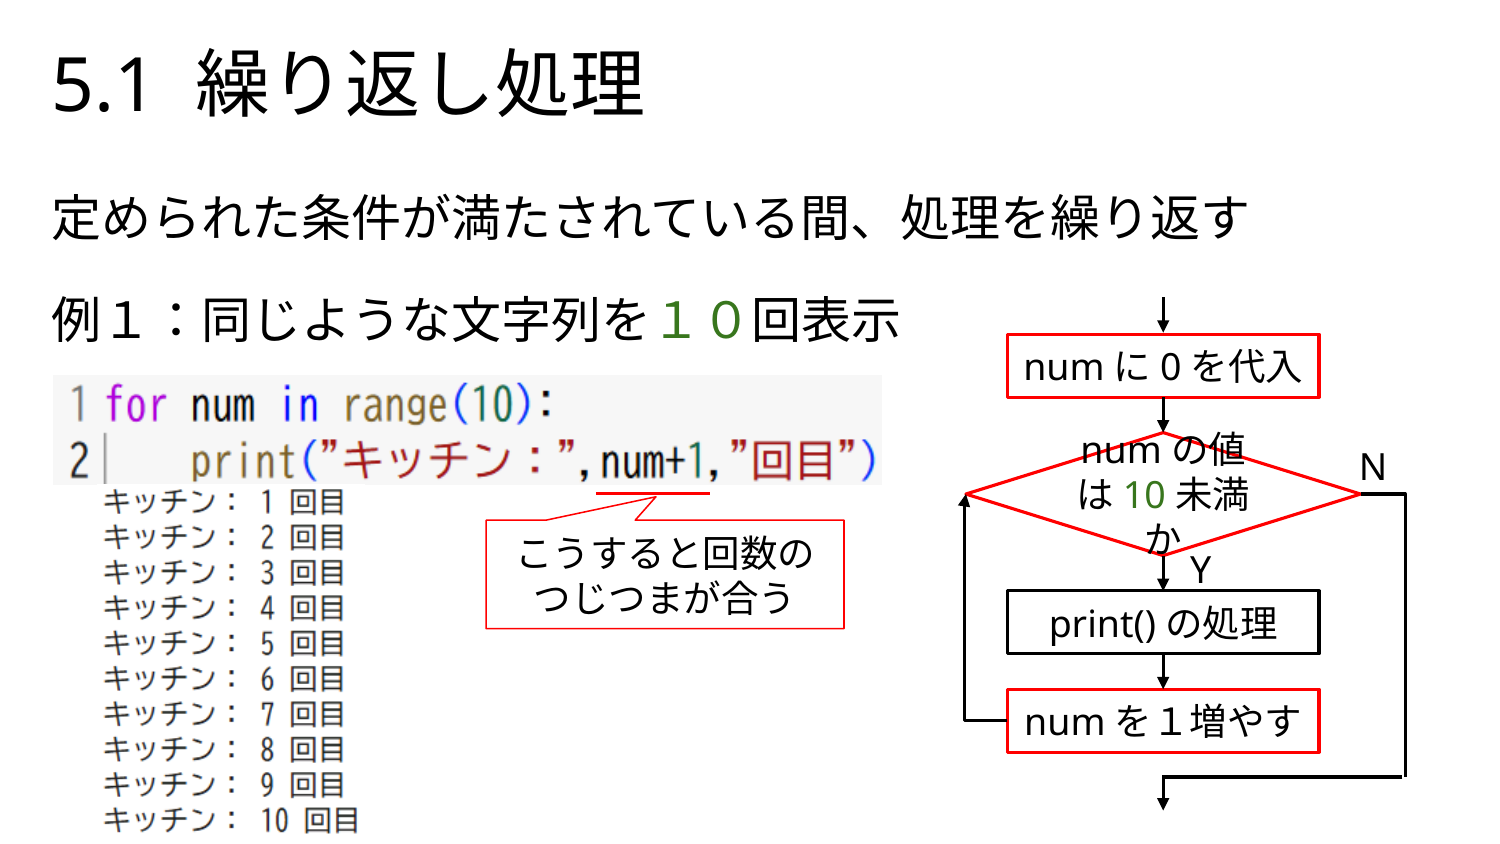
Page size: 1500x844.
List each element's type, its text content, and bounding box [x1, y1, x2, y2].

text_box Y [1174, 531, 1230, 607]
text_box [965, 493, 1008, 721]
text_box numの値は10未満か [972, 433, 1344, 556]
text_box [1360, 493, 1406, 778]
text_box print()の処理 [1012, 590, 1320, 654]
text_box numを１増やす [1007, 689, 1320, 753]
text_box 例１：同じような文字列を１０回表示 [36, 273, 932, 364]
text_box こうすると回数の つじつまが合う [486, 503, 845, 629]
text_box numに0を代入 [1007, 334, 1320, 398]
picture [53, 375, 882, 836]
text_box N [1344, 428, 1399, 504]
text_box 定められた条件が満たされている間、処理を繰り返す [36, 171, 1328, 262]
title 5.1 繰り返し処理 [36, 21, 1435, 131]
